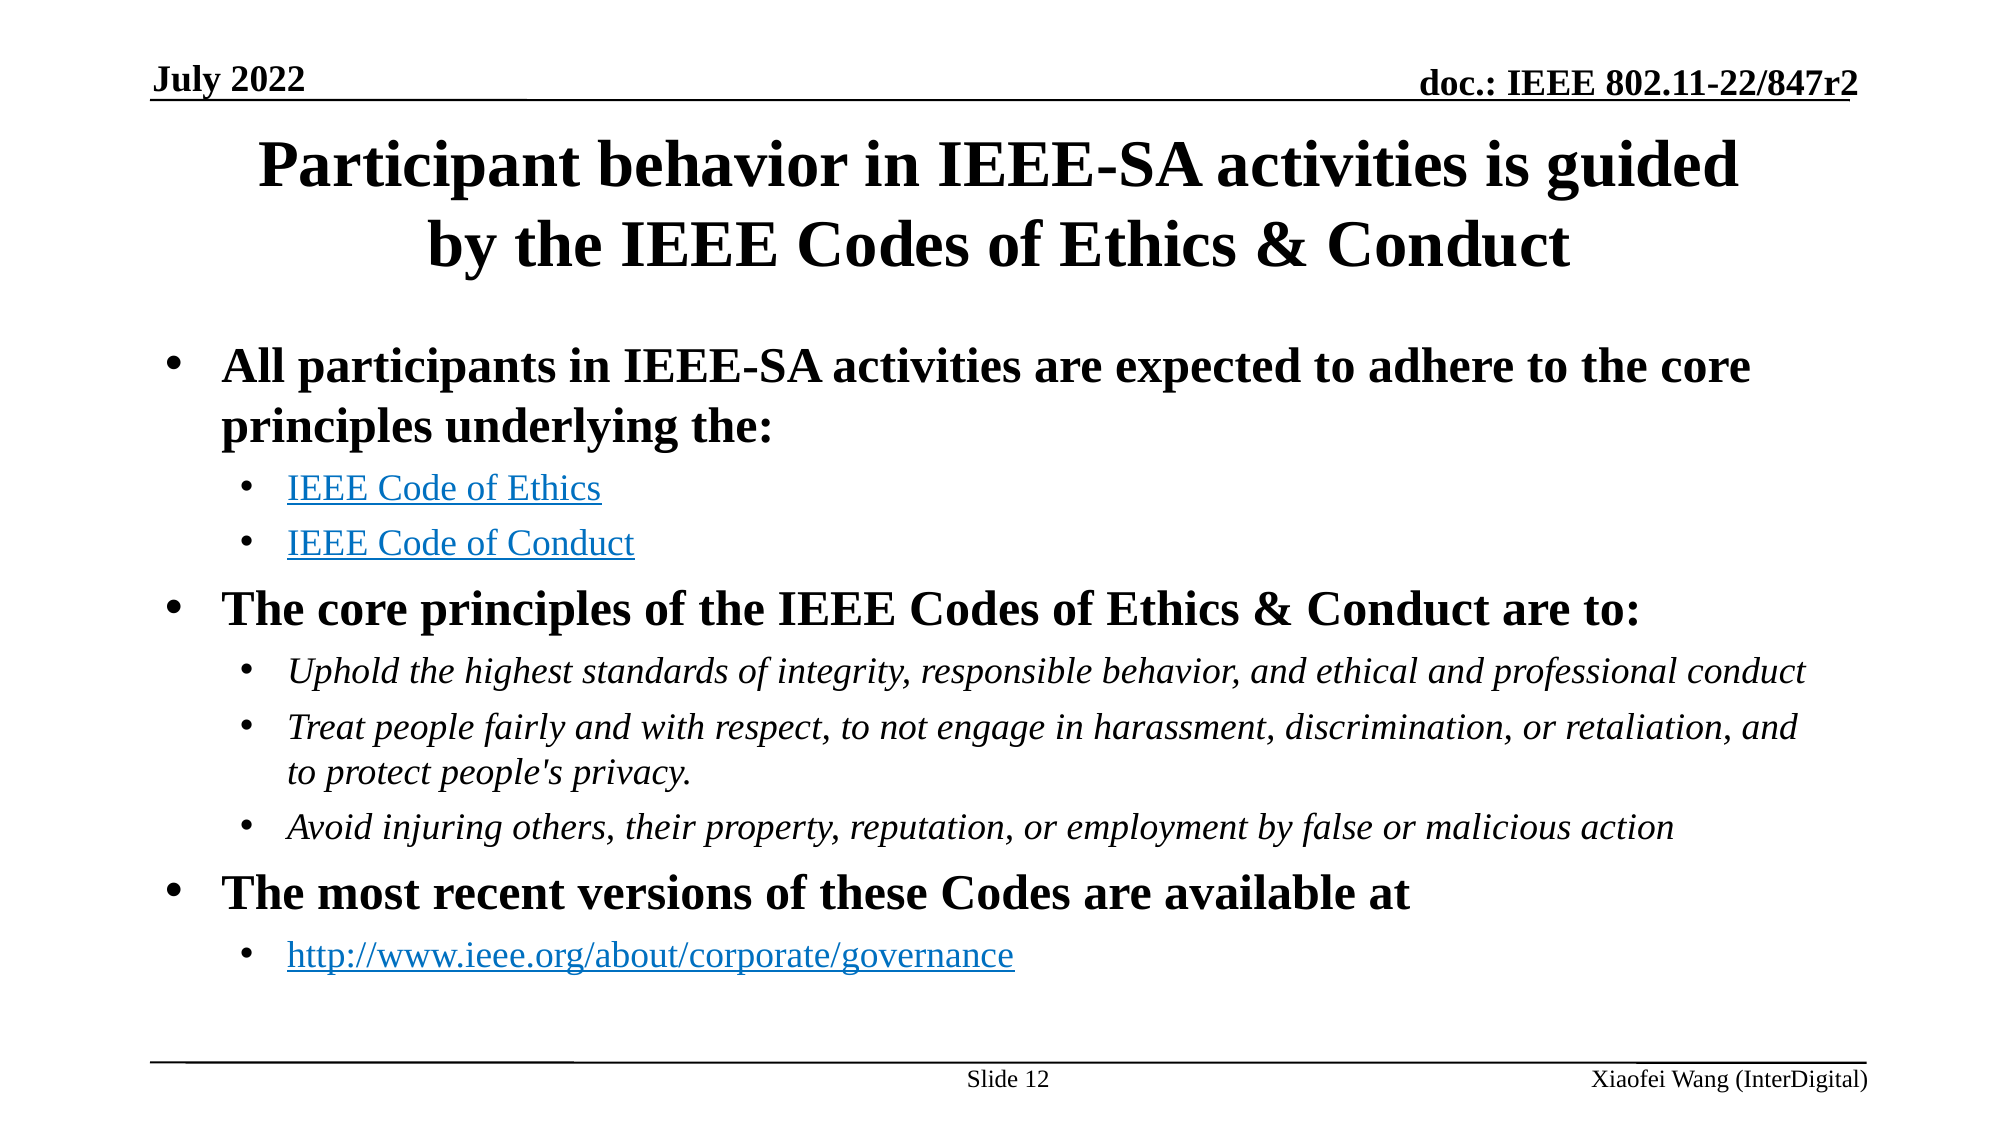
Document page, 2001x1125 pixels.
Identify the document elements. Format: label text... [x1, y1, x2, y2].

title Participant behavior in IEEE-SA activities is guided by the IEEE Codes of Ethics & Conduct [149, 112, 1850, 288]
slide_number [152, 54, 563, 100]
footer Xiaofei Wang (InterDigital) [1171, 1061, 1869, 1093]
slide_number Slide 12 [950, 1061, 1067, 1123]
list All participants in IEEE-SA activities are expected to adhere to the core principles underlying the: IEEE Code of Ethics IEEE Code of Conduct The core principles of the IEEE Codes of Ethics & Conduct are to: Uphold the highest standards of integrity, responsible behavior, and ethical and professional conduct Treat people fairly and with respect, to not engage in harassment, discrimination, or retaliation, and to protect people's privacy. Avoid injuring others, their property, reputation, or employment by false or malicious action The most recent versions of these Codes are available at http://www.ieee.org/about/corporate/governance [149, 324, 1850, 1000]
